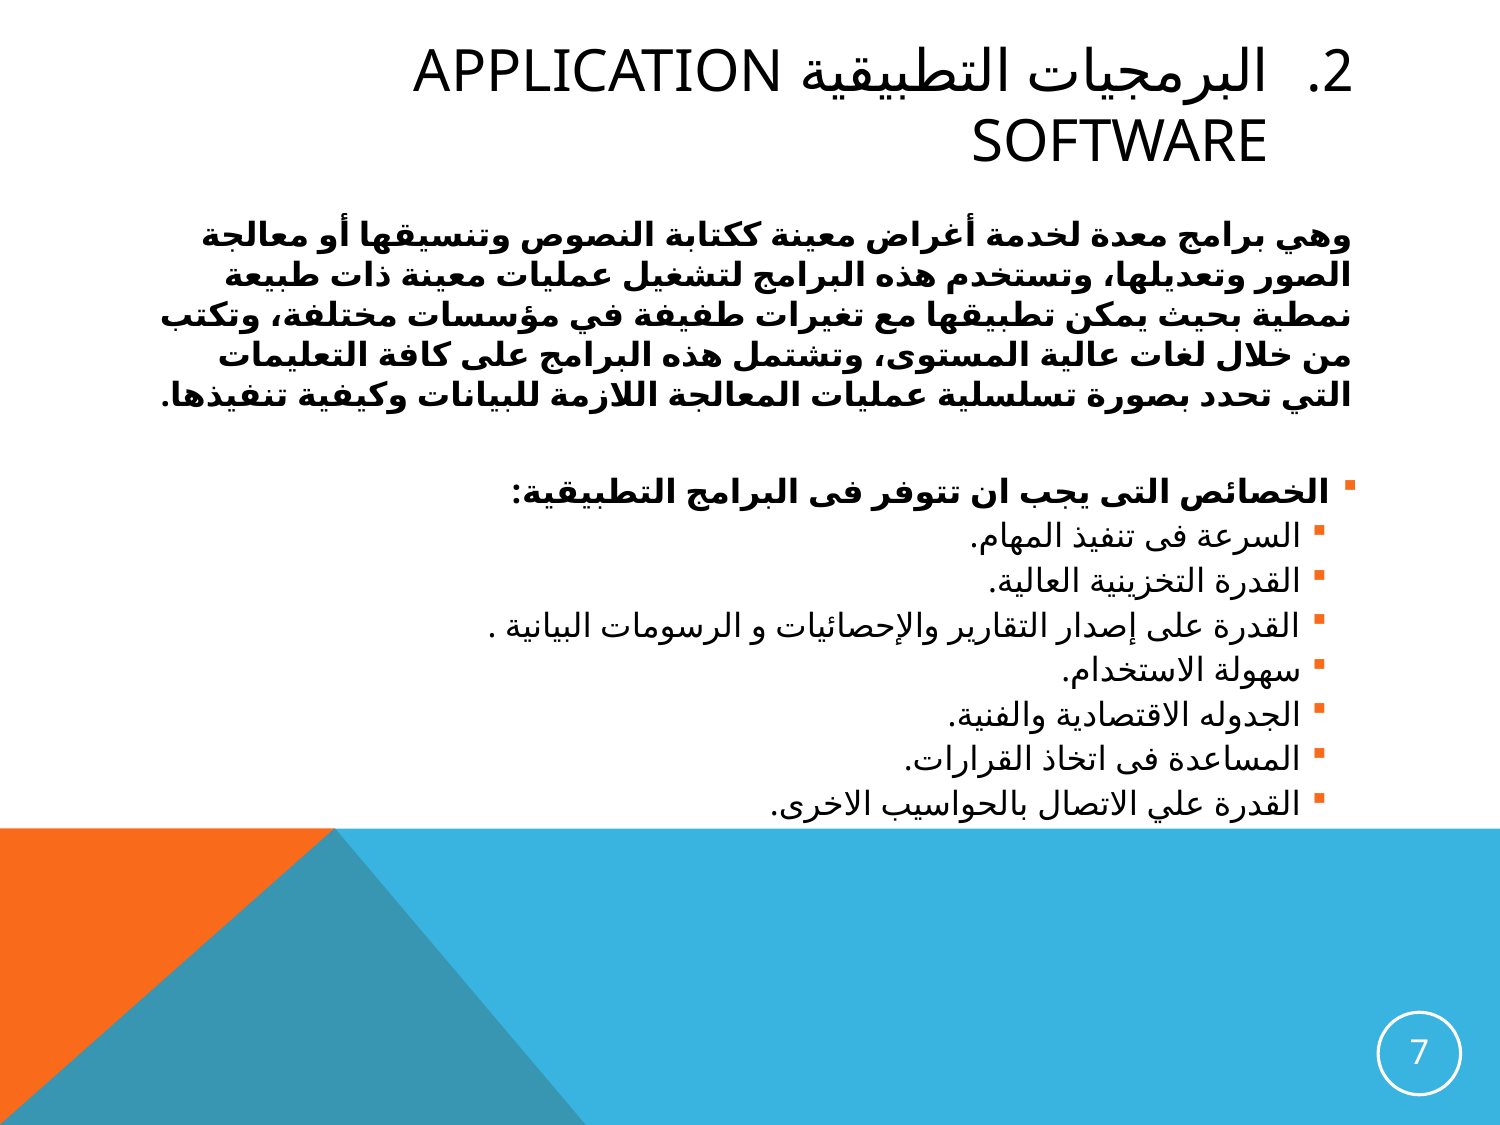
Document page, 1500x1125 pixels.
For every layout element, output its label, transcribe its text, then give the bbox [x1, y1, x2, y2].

title البرمجيات التطبيقية Application Software [135, 24, 1369, 175]
slide_number 7 [1376, 1010, 1463, 1097]
list وهي برامج معدة لخدمة أغراض معينة ككتابة النصوص وتنسيقها أو معالجة الصور وتعديلها، وتستخدم هذه البرامج لتشغيل عمليات معينة ذات طبيعة نمطية بحيث يمكن تطبيقها مع تغيرات طفيفة في مؤسسات مختلفة، وتكتب من خلال لغات عالية المستوى، وتشتمل هذه البرامج على كافة التعليمات التي تحدد بصورة تسلسلية عمليات المعالجة اللازمة للبيانات وكيفية تنفيذها. الخصائص التى يجب ان تتوفر فى البرامج التطبيقية: السرعة فى تنفيذ المهام. القدرة التخزينية العالية. القدرة على إصدار التقارير والإحصائيات و الرسومات البيانية . سهولة الاستخدام. الجدوله الاقتصادية والفنية. المساعدة فى اتخاذ القرارات. القدرة علي الاتصال بالحواسيب الاخرى. [135, 205, 1369, 875]
